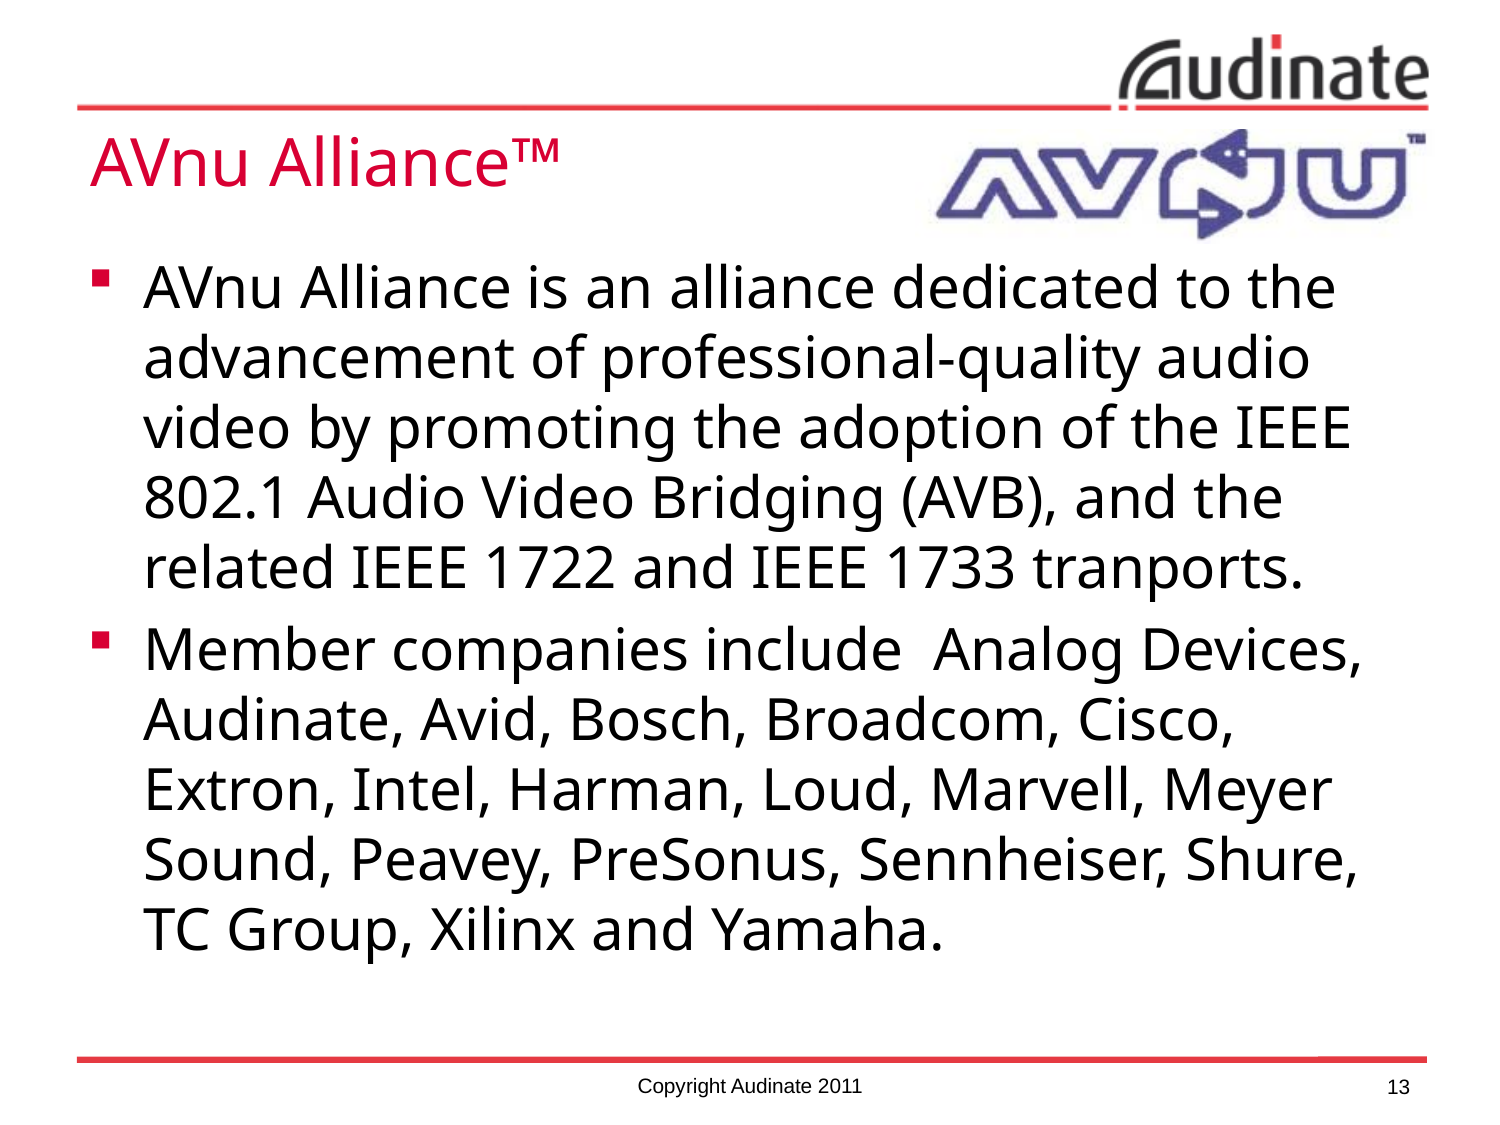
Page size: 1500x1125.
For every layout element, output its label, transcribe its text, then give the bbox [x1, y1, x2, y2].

footer Copyright Audinate 2011 [512, 1065, 988, 1103]
picture [65, 22, 1443, 125]
picture [915, 129, 1453, 244]
slide_number 13 [1074, 1066, 1426, 1103]
list AVnu Alliance is an alliance dedicated to the advancement of professional-quality audio video by promoting the adoption of the IEEE 802.1 Audio Video Bridging (AVB), and the related IEEE 1722 and IEEE 1733 tranports. Member companies include Analog Devices, Audinate, Avid, Bosch, Broadcom, Cisco, Extron, Intel, Harman, Loud, Marvell, Meyer Sound, Peavey, PreSonus, Sennheiser, Shure, TC Group, Xilinx and Yamaha. [72, 242, 1423, 1067]
title AVnu Alliance™ [74, 119, 1426, 200]
